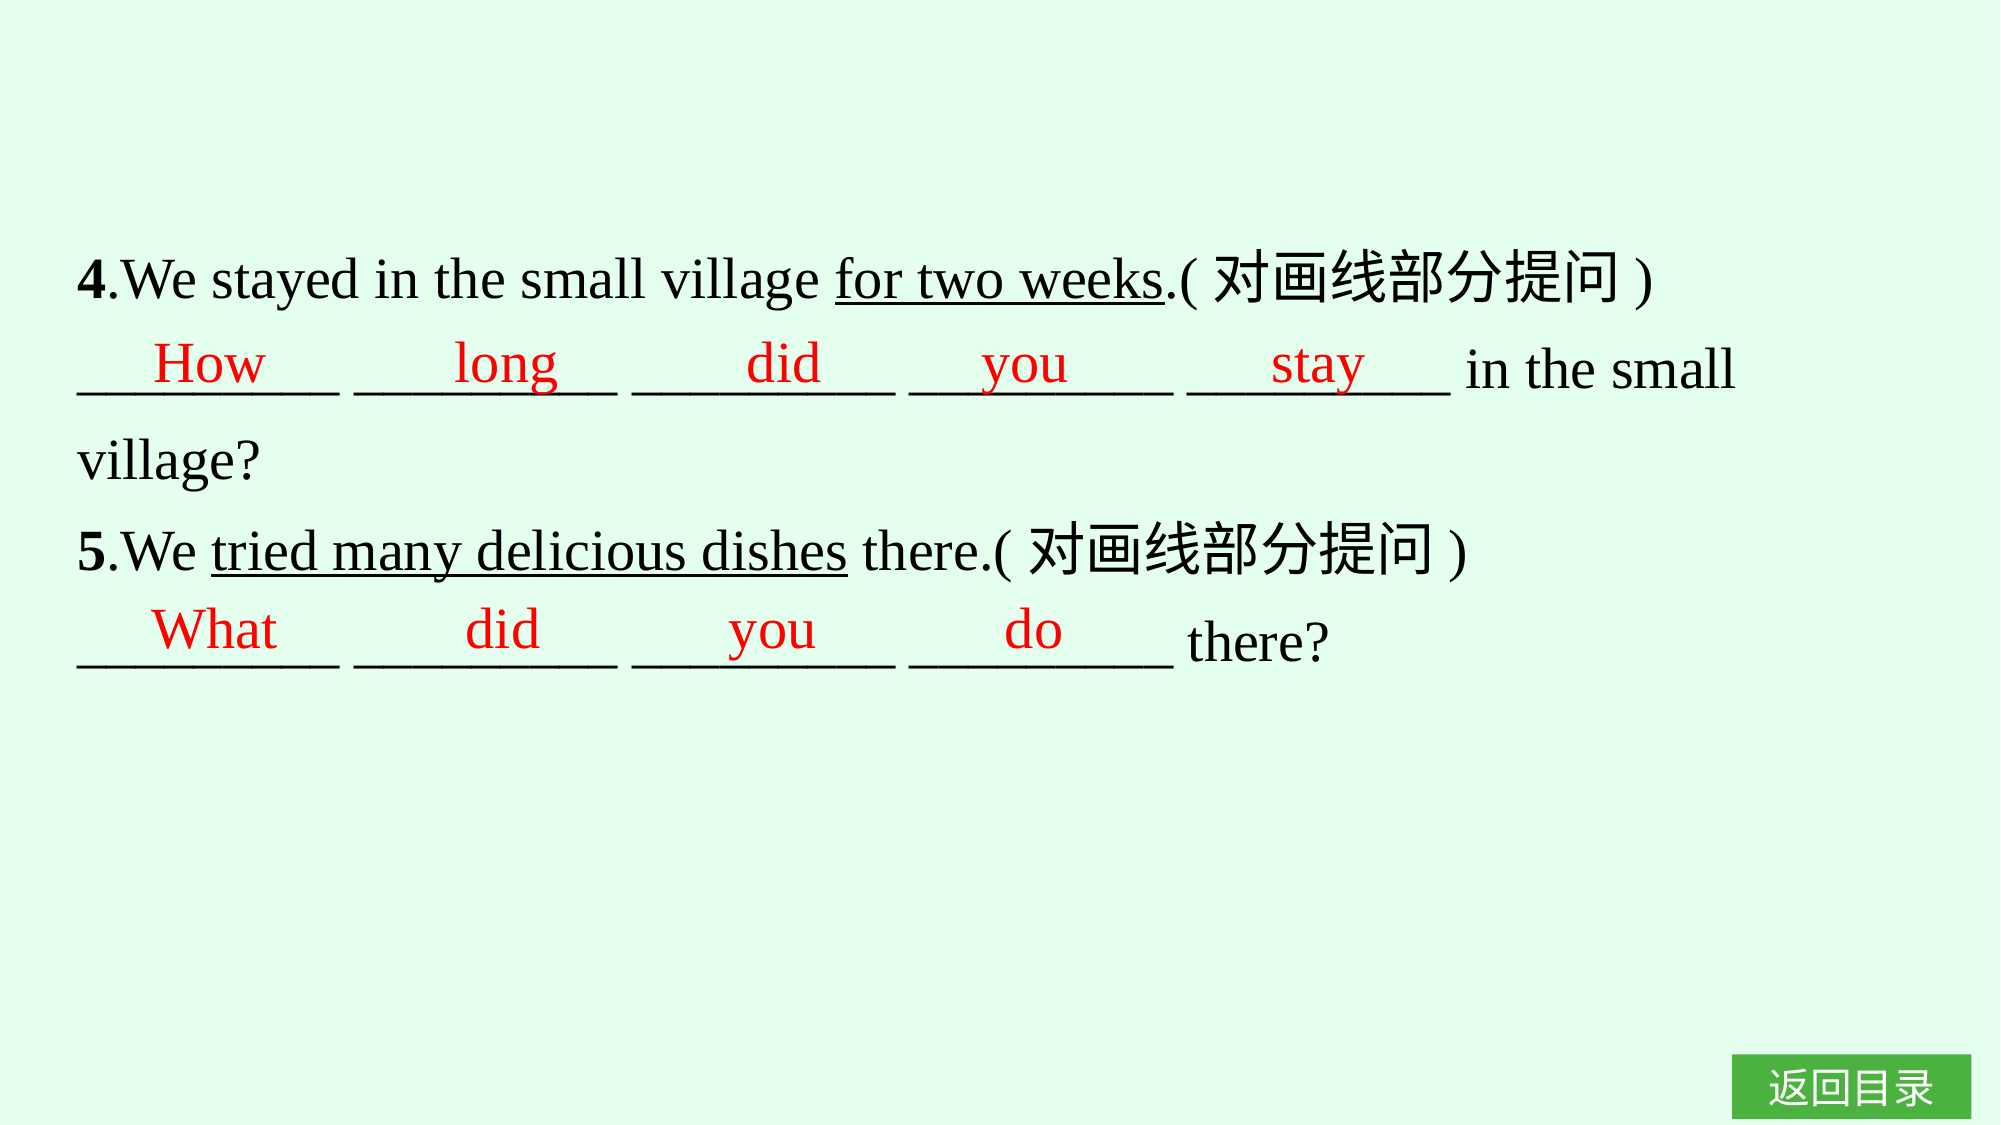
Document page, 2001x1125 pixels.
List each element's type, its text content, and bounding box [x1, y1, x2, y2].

text_box What did you do [136, 569, 1079, 668]
text_box 4.We stayed in the small village for two weeks.(对画线部分提问) _________ _________ _________ _________ _________ in the small village? 5.We tried many delicious dishes there.(对画线部分提问) _________ _________ _________ _________ there? [62, 211, 1938, 681]
text_box How long did you stay [138, 302, 1382, 402]
